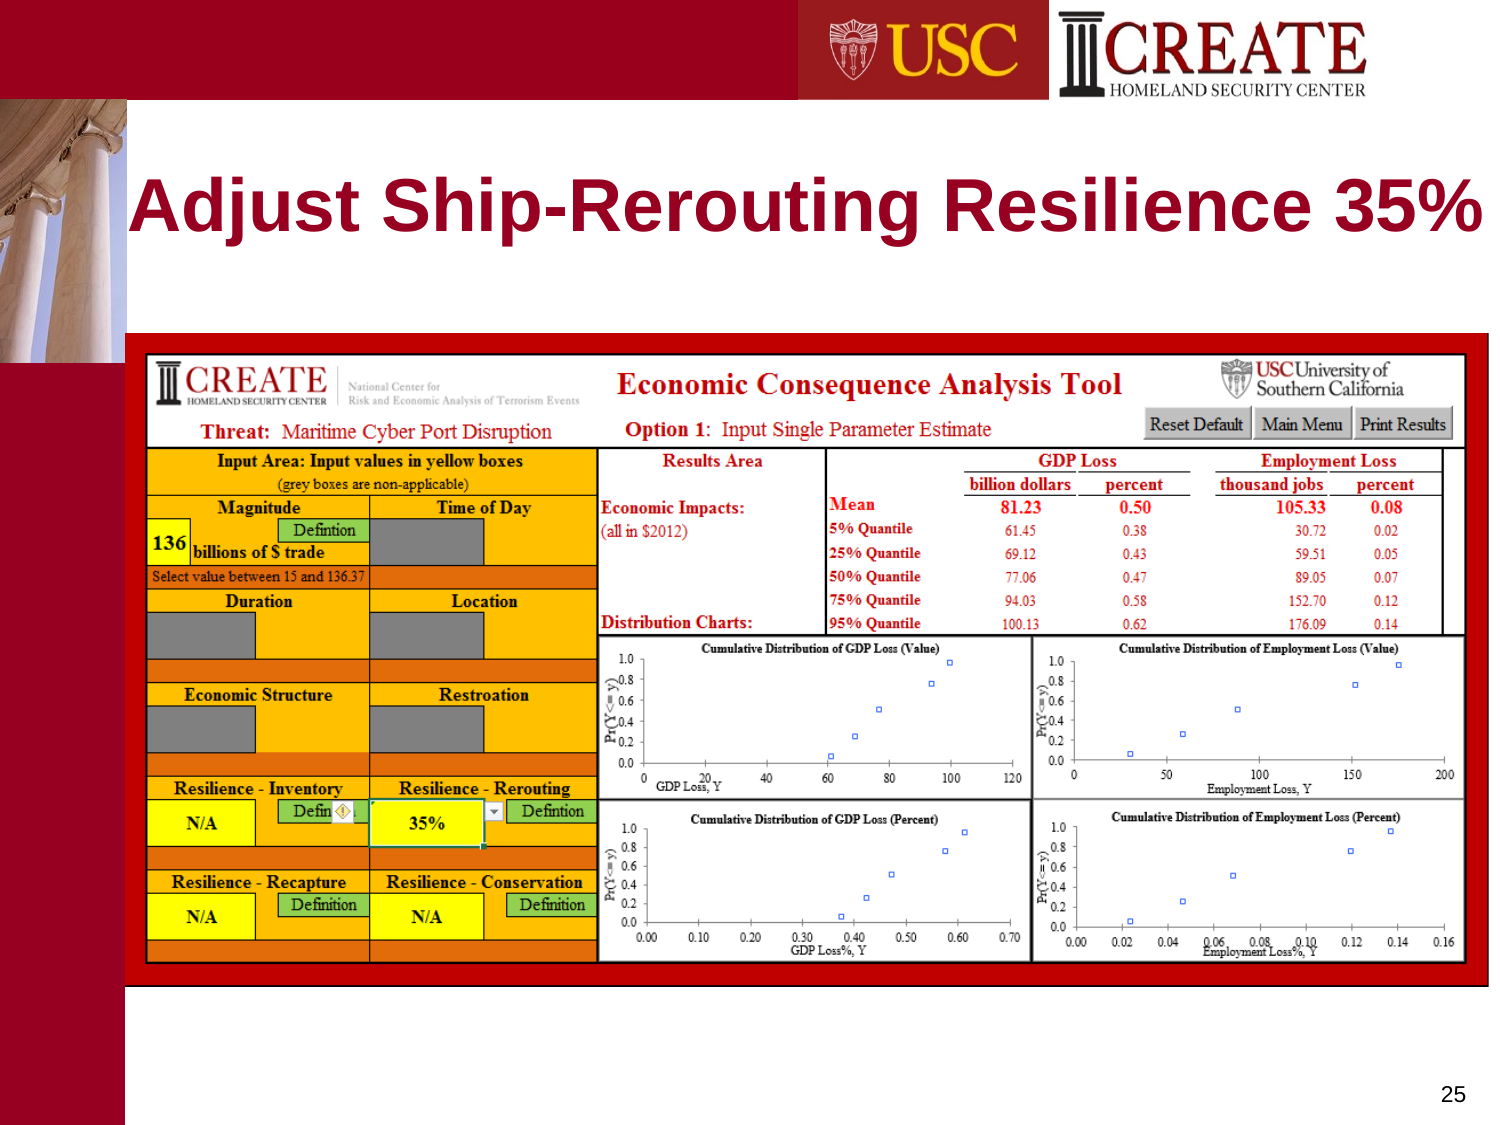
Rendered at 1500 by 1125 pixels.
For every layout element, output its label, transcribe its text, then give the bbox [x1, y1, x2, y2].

picture [0, 99, 1489, 987]
title Adjust Ship-Rerouting Resilience 35% [112, 108, 1500, 296]
picture [798, 0, 1049, 100]
picture [1050, 0, 1375, 100]
